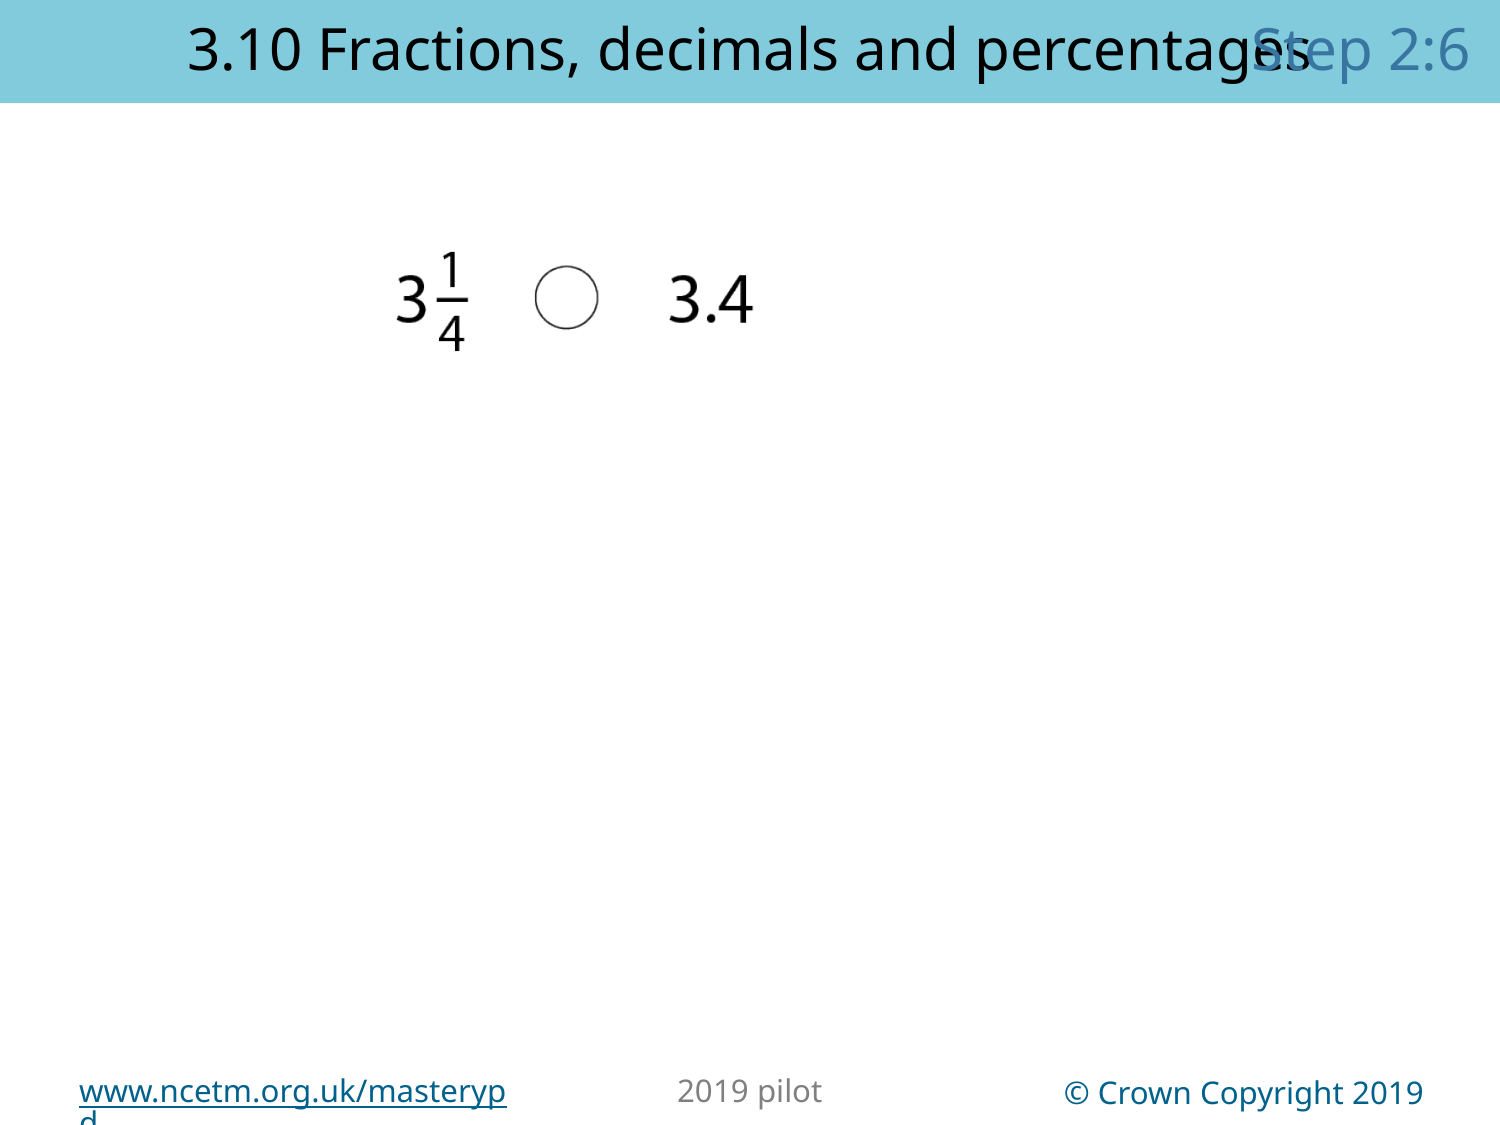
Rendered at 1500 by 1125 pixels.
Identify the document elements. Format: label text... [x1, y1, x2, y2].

picture [246, 242, 1254, 883]
list Step 2:6 [0, 0, 1500, 104]
